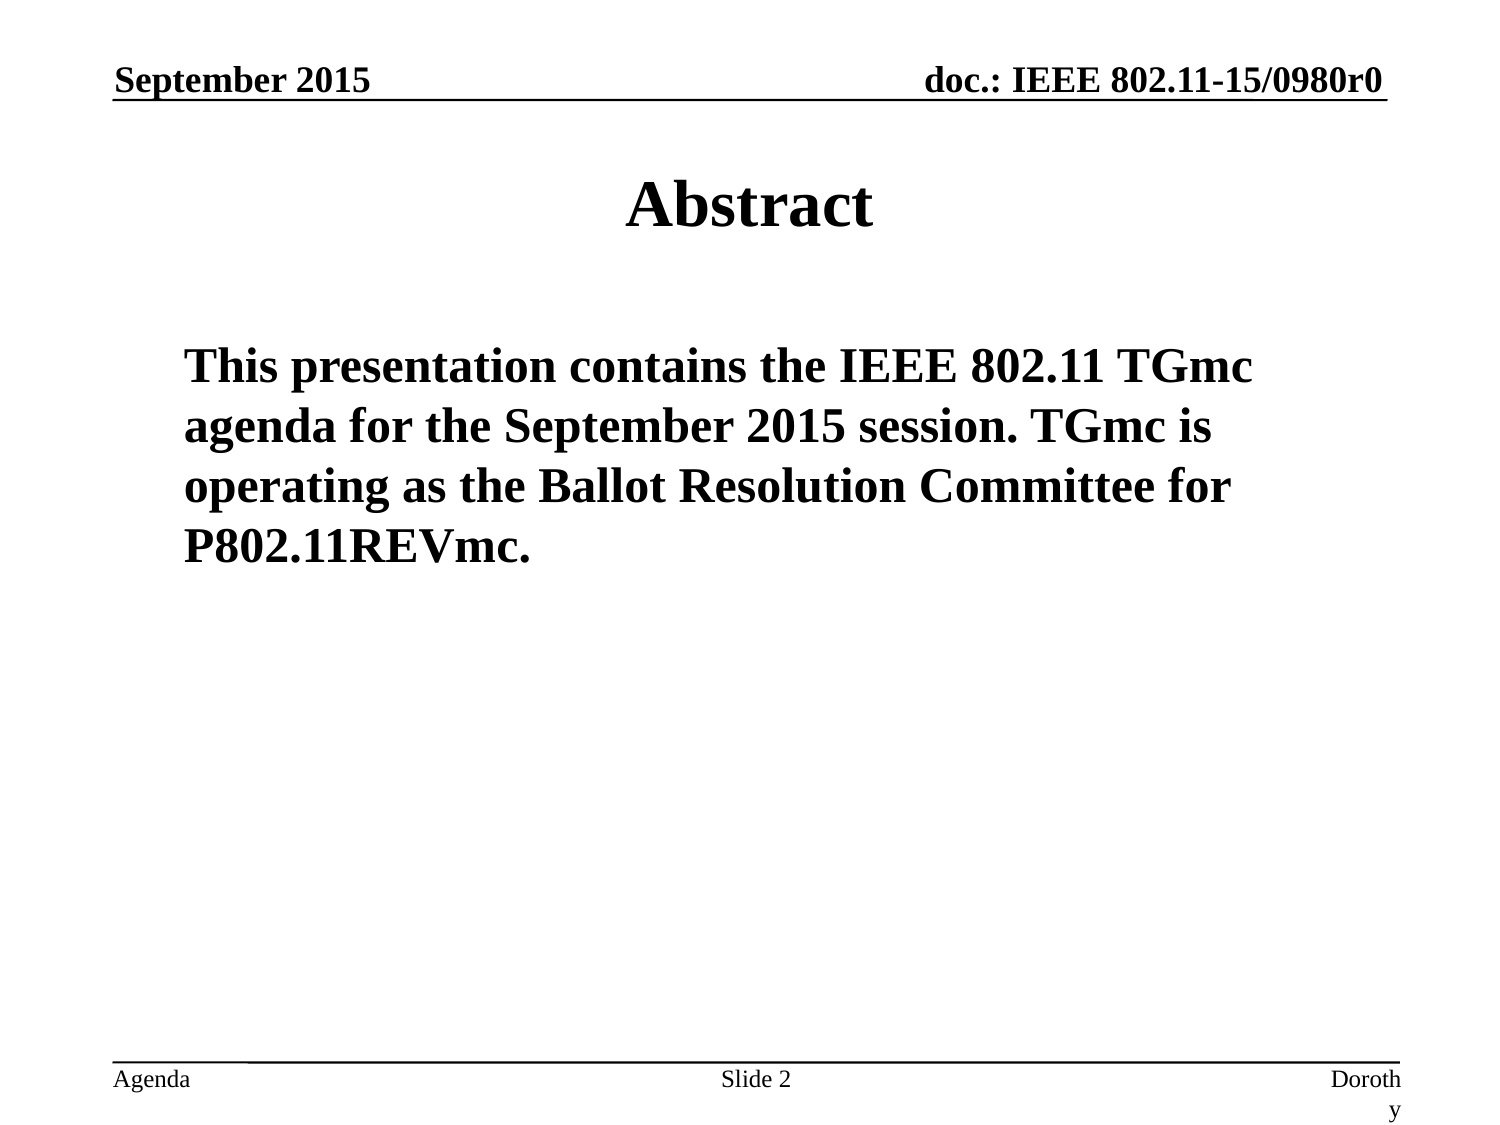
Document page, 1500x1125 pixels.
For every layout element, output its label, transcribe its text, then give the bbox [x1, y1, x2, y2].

title Abstract [112, 112, 1388, 288]
slide_number Slide 2 [712, 1062, 800, 1093]
list This presentation contains the IEEE 802.11 TGmc agenda for the September 2015 session. TGmc is operating as the Ballot Resolution Committee for P802.11REVmc. [112, 324, 1388, 1000]
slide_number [114, 54, 425, 100]
footer Dorothy Stanley, HP-Aruba Networks [1325, 1062, 1402, 1093]
